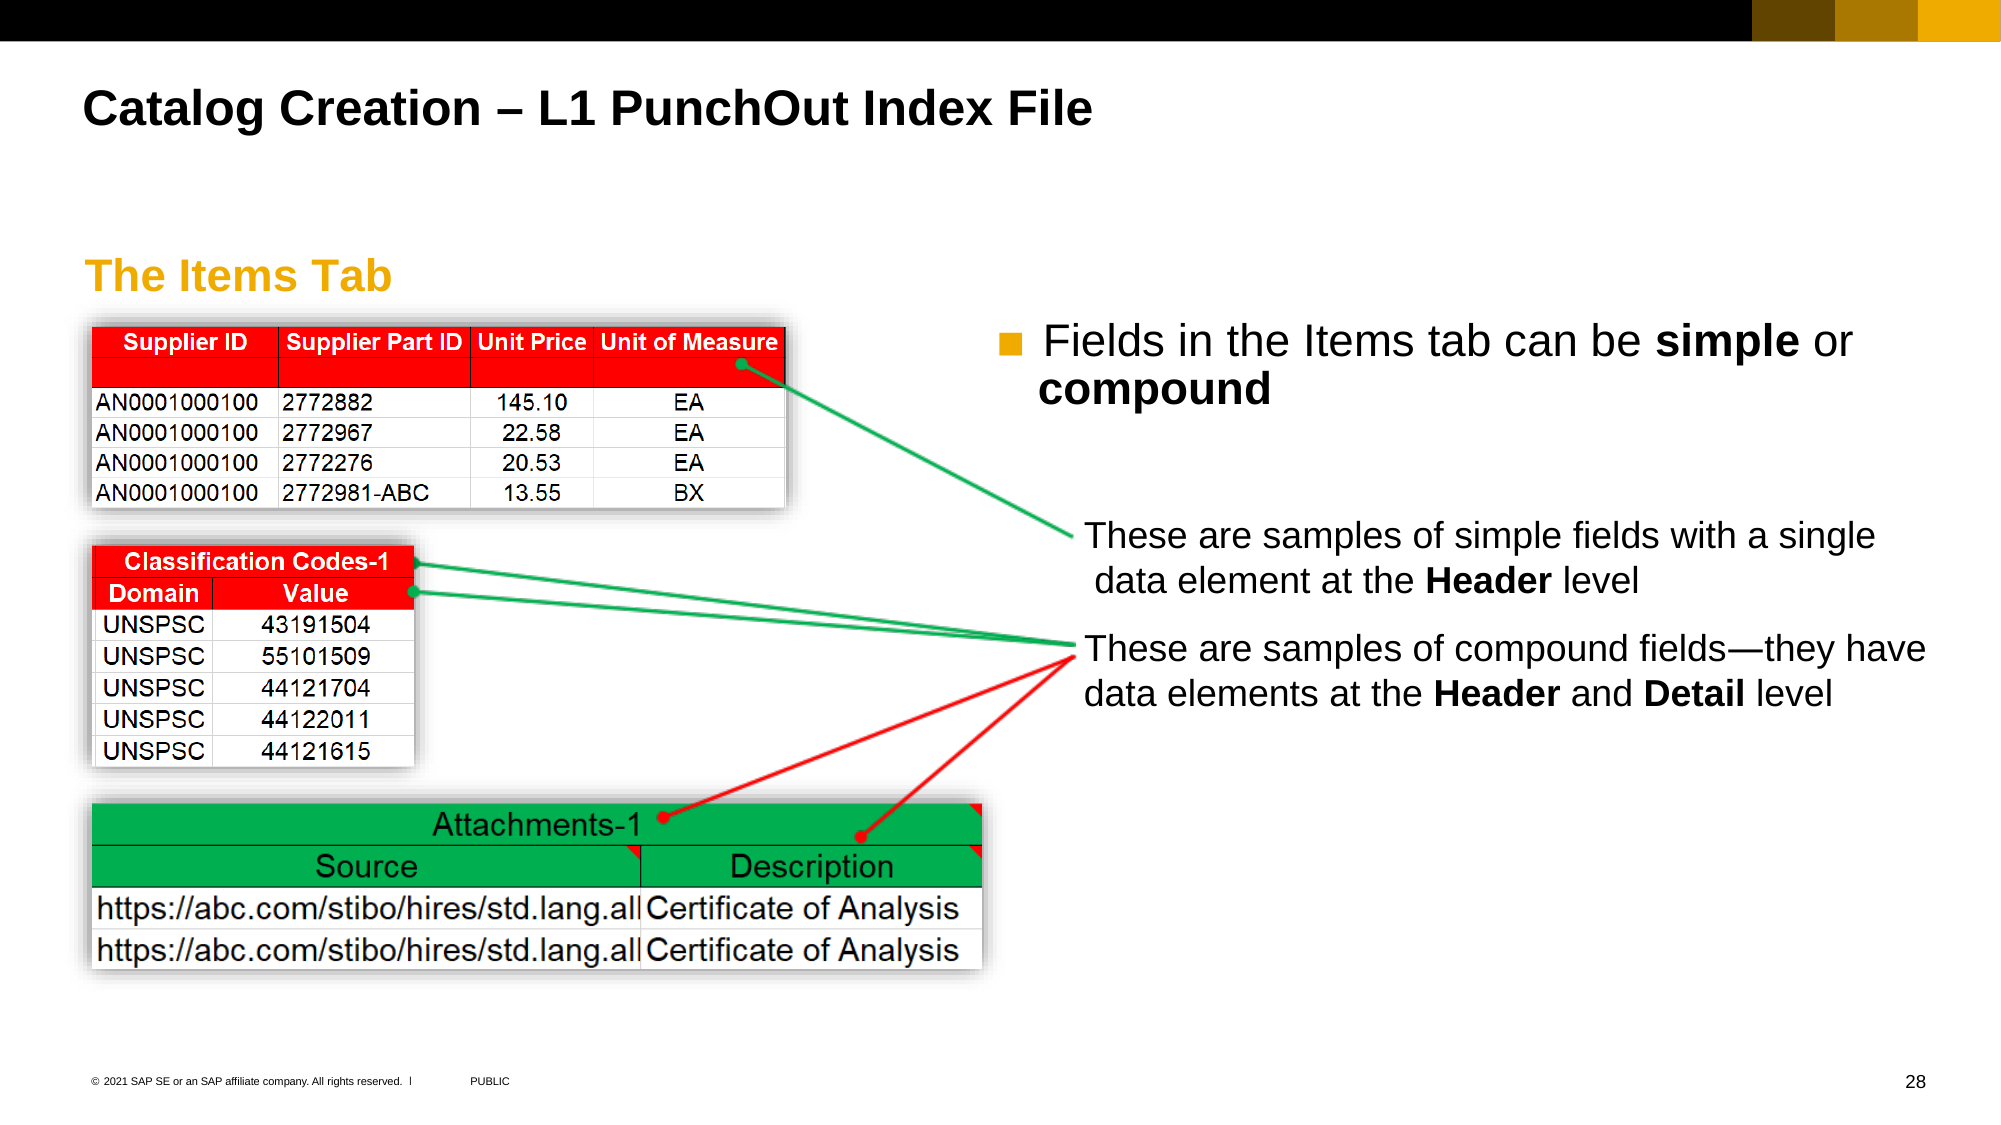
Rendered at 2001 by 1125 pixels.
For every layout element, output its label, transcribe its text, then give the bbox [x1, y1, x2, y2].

text_box [1919, 0, 2001, 42]
text_box [0, 42, 2001, 1125]
text_box ▪Fields in the Items tab can be simpleor [995, 311, 1867, 367]
text_box [1836, 0, 1919, 42]
text_box ©2021 SAP SE or an SAP affiliate company. All rights reserved. ǀ PUBLIC 28 [91, 1069, 1927, 1093]
text_box [0, 0, 1751, 42]
text_box [1751, 0, 1836, 42]
picture [60, 295, 1078, 999]
text_box These are samples of simple fields with a single [1083, 511, 1877, 557]
text_box data element at the Headerlevel [1094, 556, 1640, 602]
text_box These are samples of compound fields—they have [1084, 624, 1927, 670]
text_box Catalog Creation –L1 PunchOutIndex File [82, 75, 1094, 136]
text_box data elements at the Header and Detaillevel [1083, 669, 1834, 715]
text_box The Items Tab [84, 245, 393, 293]
text_box compound [1082, 359, 1273, 415]
